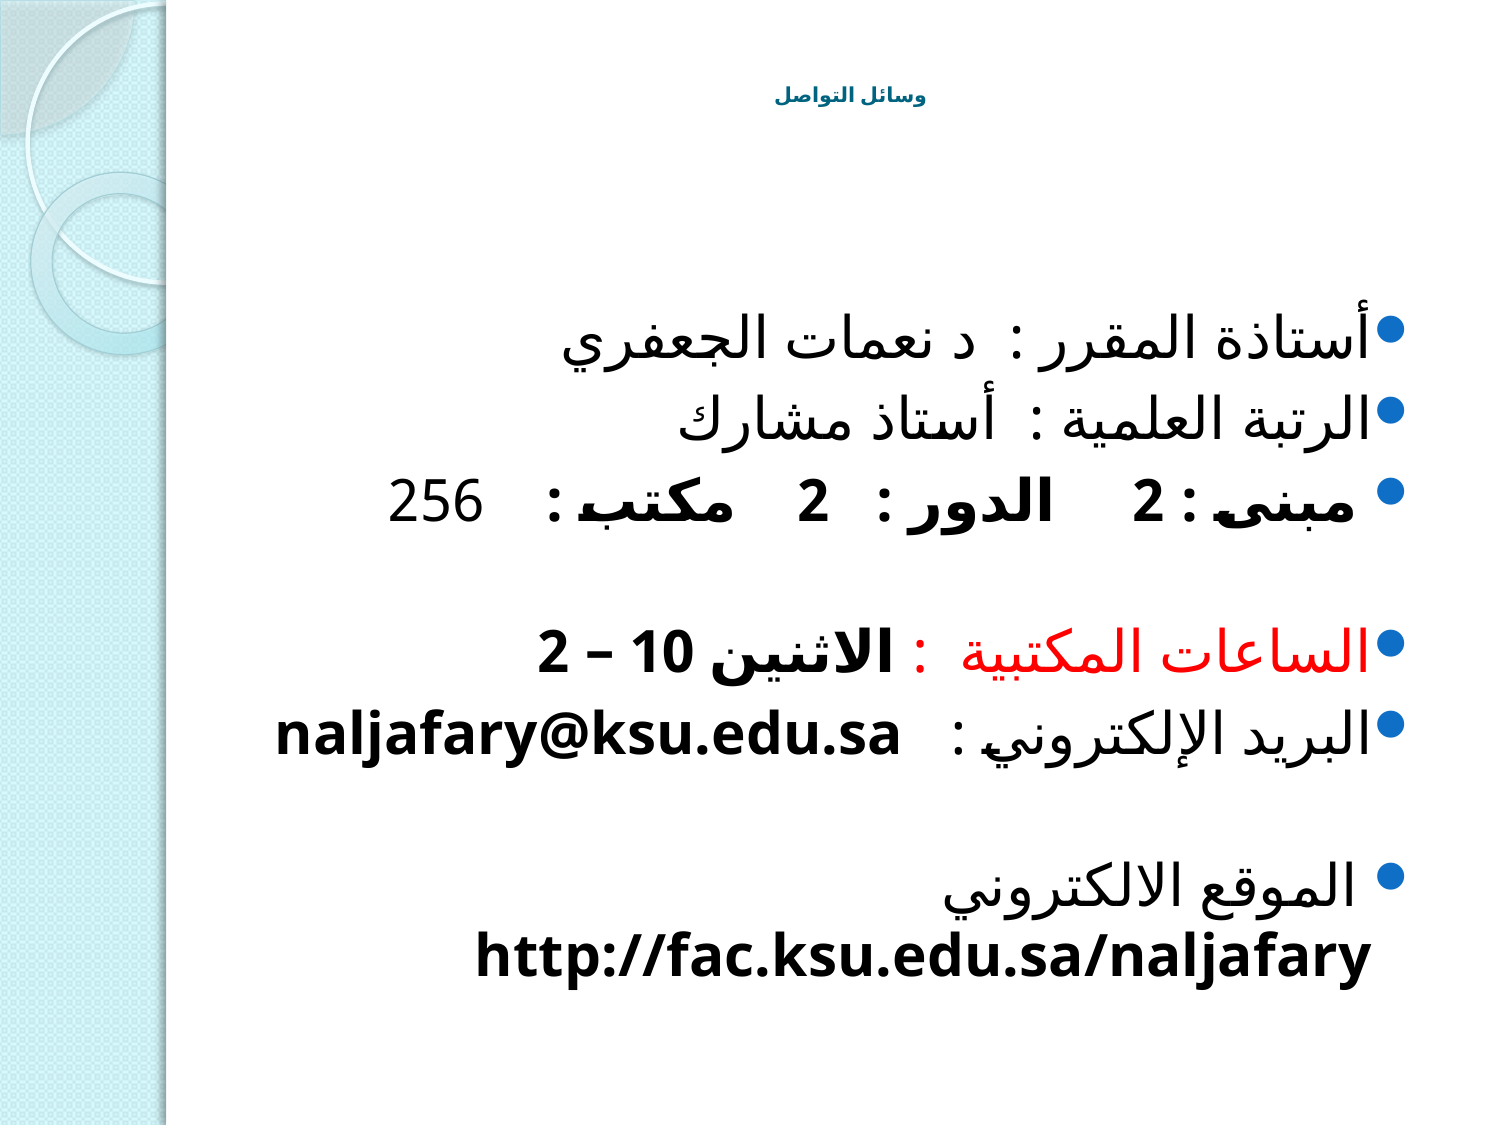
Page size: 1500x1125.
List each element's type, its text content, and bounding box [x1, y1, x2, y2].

title وسائل التواصل [175, 0, 1500, 188]
list أستاذة المقرر : د نعمات الجعفري الرتبة العلمية : أستاذ مشارك مبنى : 2 الدور : 2 مكتب : 256 الساعات المكتبية : الاثنين 10 – 2 البريد الإلكتروني : naljafary@ksu.edu.sa الموقع الالكتروني http://fac.ksu.edu.sa/naljafary [210, 210, 1441, 999]
